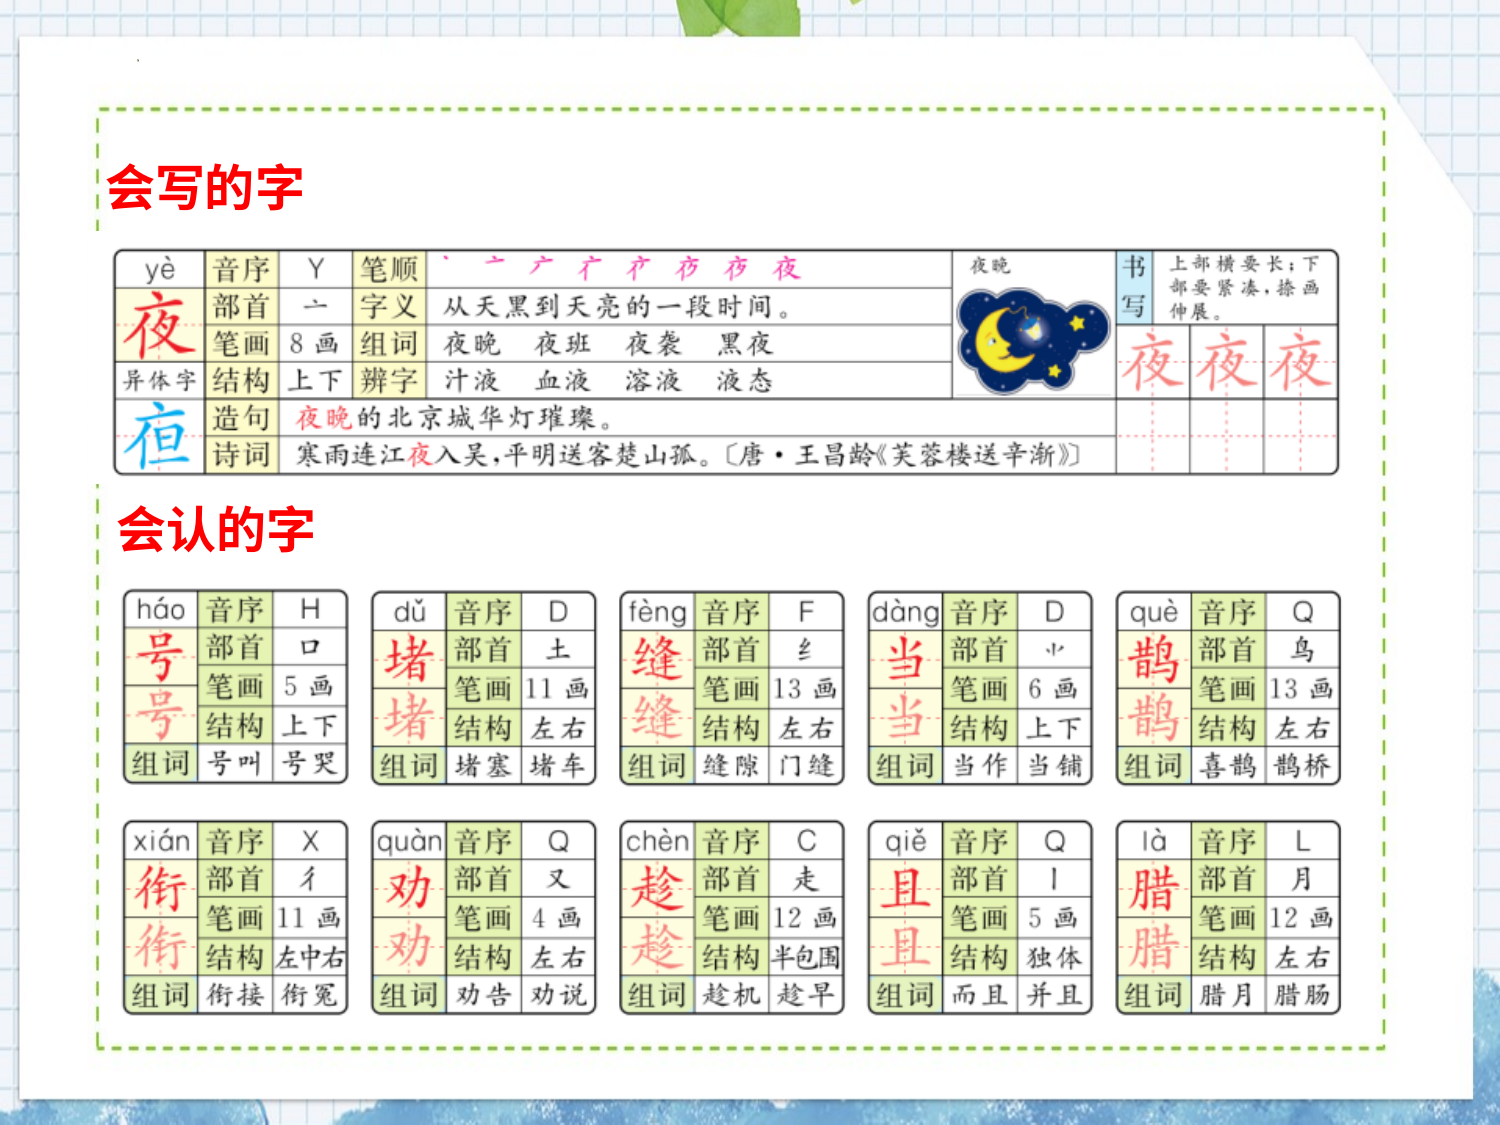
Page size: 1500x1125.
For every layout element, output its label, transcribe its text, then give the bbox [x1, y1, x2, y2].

text_box 会认的字 [102, 493, 332, 567]
picture [0, 0, 1500, 1125]
text_box 会写的字 [90, 148, 321, 224]
